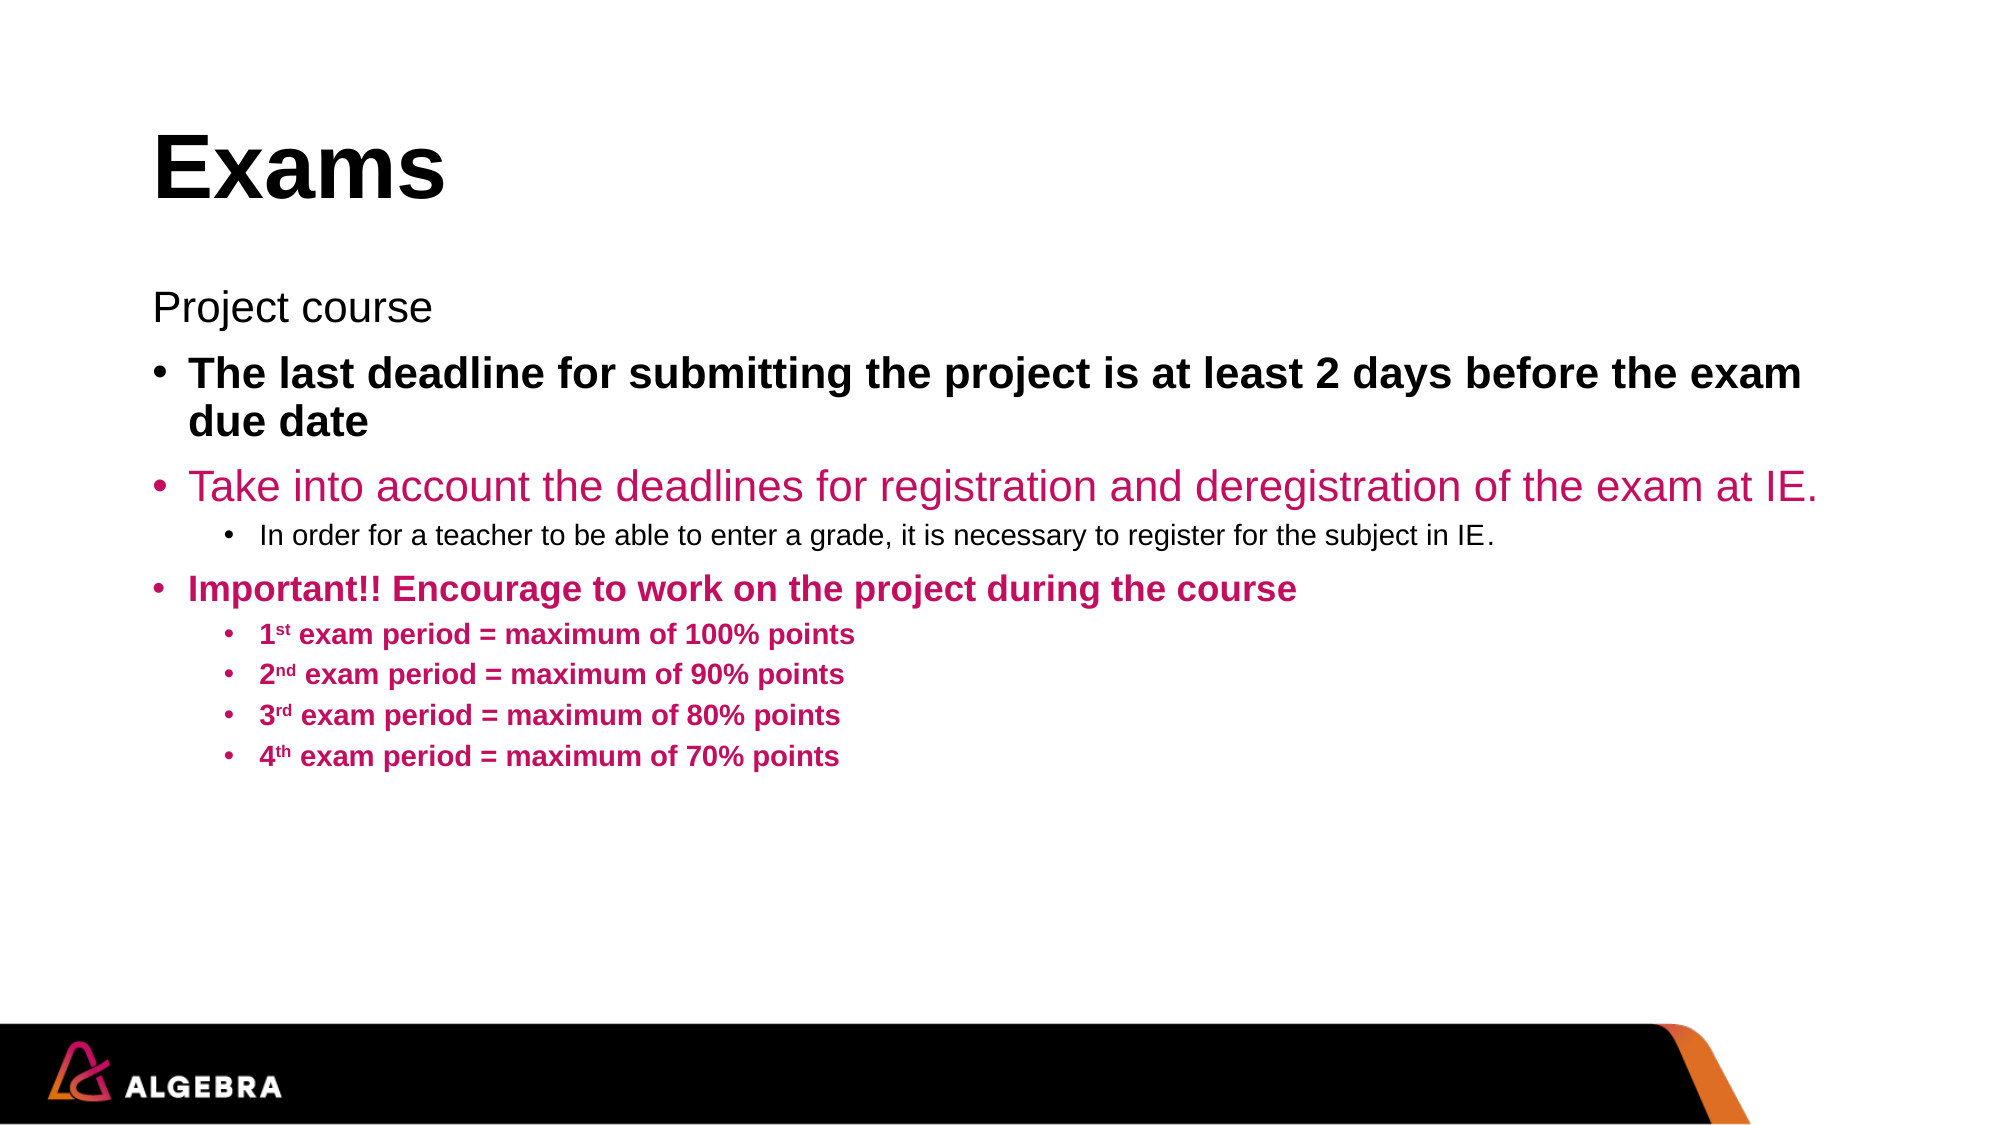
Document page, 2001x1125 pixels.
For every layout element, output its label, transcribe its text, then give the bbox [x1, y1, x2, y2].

list Project course The last deadline for submitting the project is at least 2 days before the exam due date Take into account the deadlines for registration and deregistration of the exam at IE. In order for a teacher to be able to enter a grade, it is necessary to register for the subject in IE. Important!! Encourage to work on the project during the course 1st exam period = maximum of 100% points 2nd exam period = maximum of 90% points 3rd exam period = maximum of 80% points 4th exam period = maximum of 70% points [137, 277, 1863, 790]
title Exams [137, 59, 1863, 277]
picture [0, 1023, 1958, 1125]
